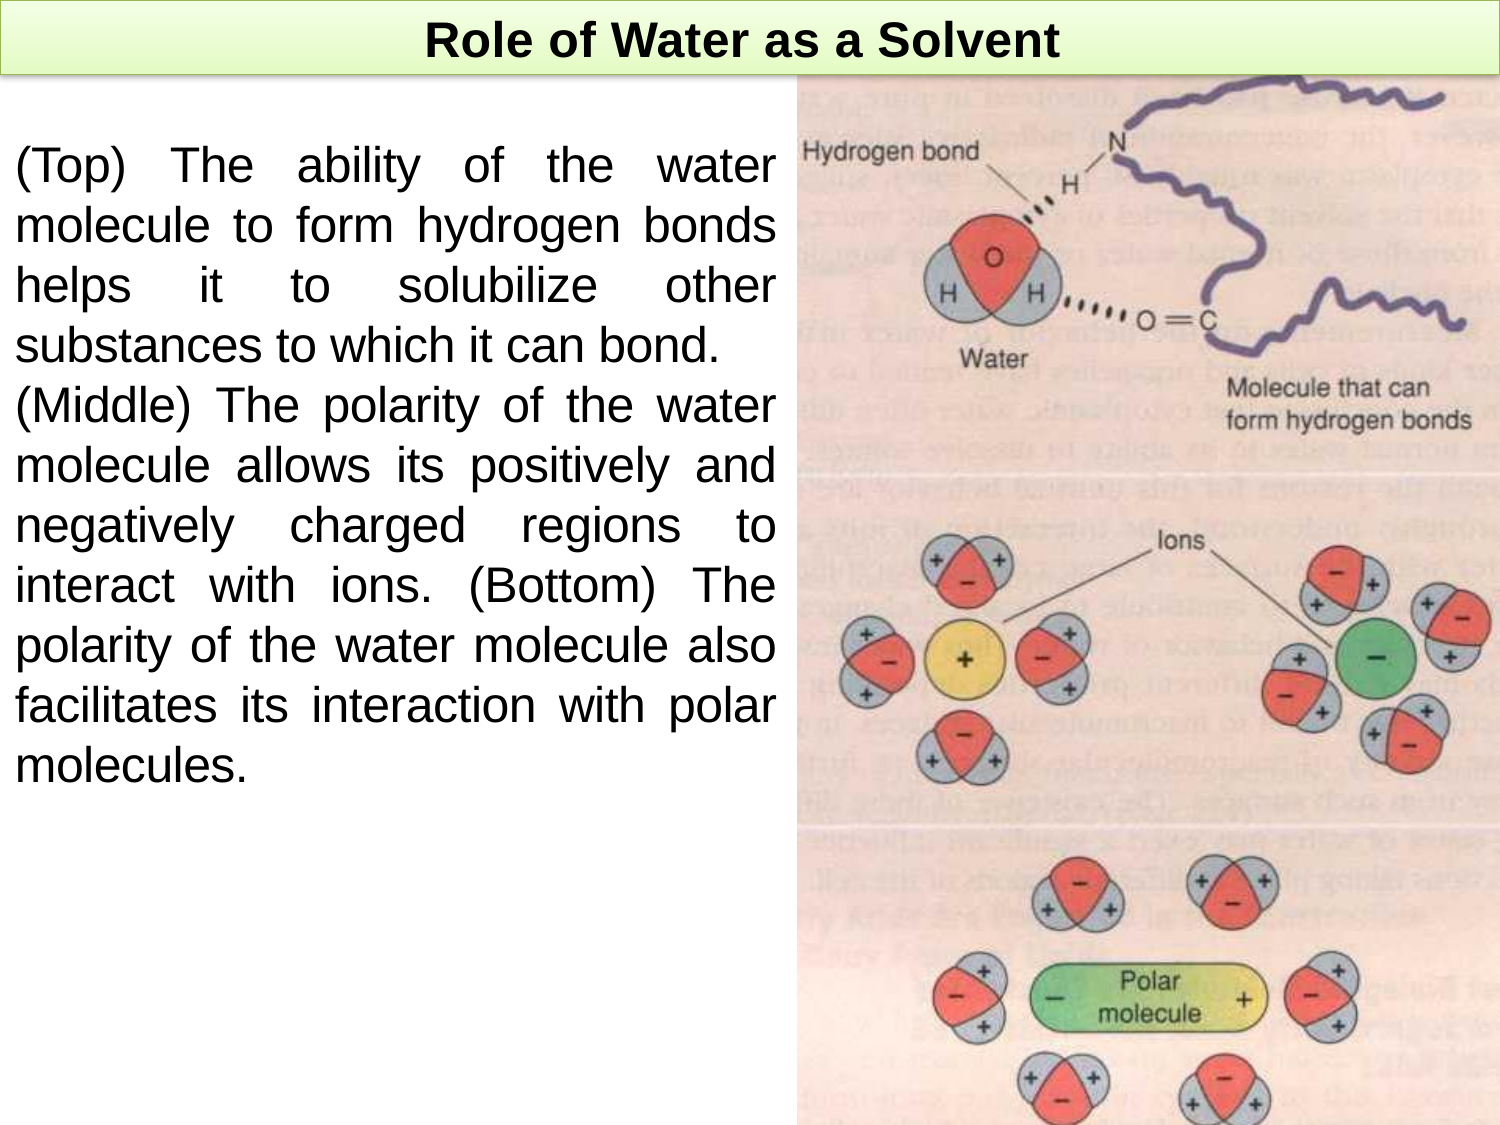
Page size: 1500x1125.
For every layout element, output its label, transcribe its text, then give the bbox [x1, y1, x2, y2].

picture [796, 67, 1500, 1125]
text_box (Top) The ability of the water molecule to form hydrogen bonds helps it to solubilize other substances to which it can bond. (Middle) The polarity of the water molecule allows its positively and negatively charged regions to interact with ions. (Bottom) The polarity of the water molecule also facilitates its interaction with polar molecules. [0, 125, 791, 801]
text_box Role of Water as a Solvent [0, 0, 1500, 75]
